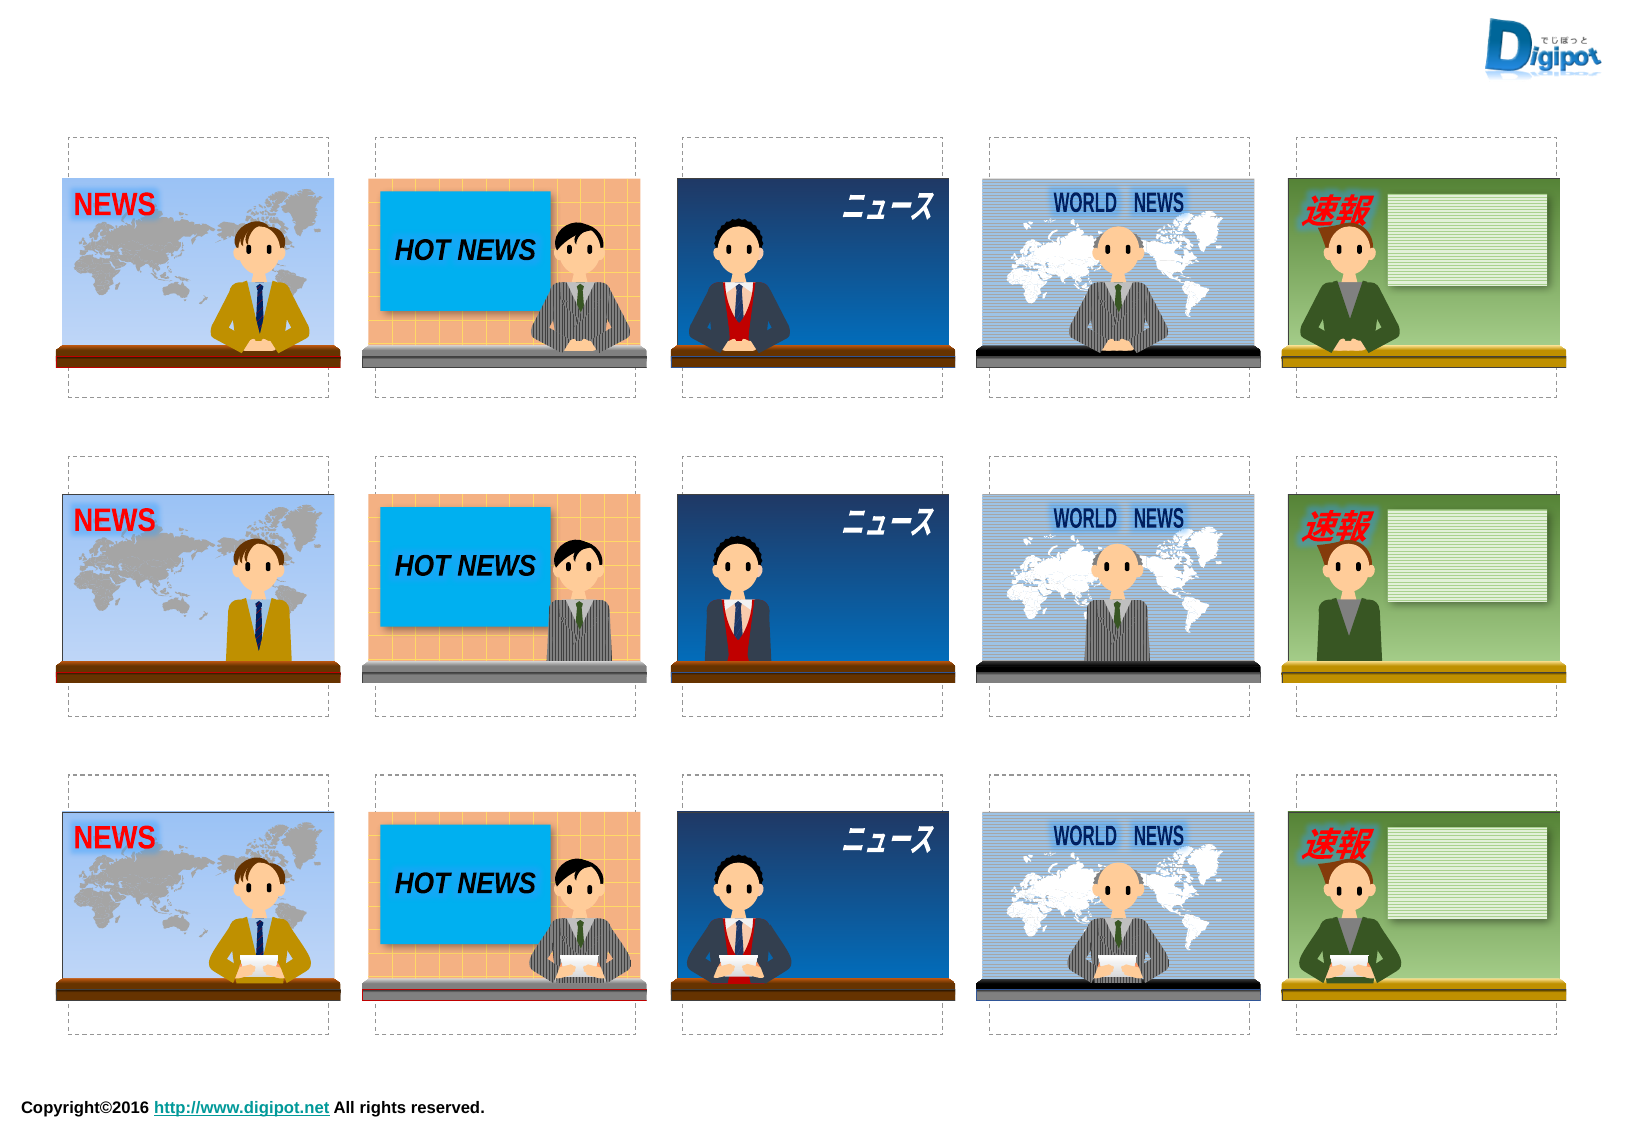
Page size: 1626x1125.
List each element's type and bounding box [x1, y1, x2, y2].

text_box [1281, 811, 1567, 1001]
text_box [670, 494, 956, 684]
picture [1485, 18, 1602, 82]
text_box [55, 178, 341, 368]
text_box [1281, 178, 1567, 368]
text_box [361, 178, 647, 368]
text_box [975, 811, 1261, 1001]
text_box [55, 494, 341, 684]
text_box [1281, 494, 1567, 684]
text_box [361, 811, 647, 1001]
text_box [55, 811, 341, 1001]
text_box [361, 494, 647, 684]
text_box [975, 178, 1261, 368]
text_box [975, 494, 1261, 684]
text_box [670, 811, 956, 1001]
text_box [670, 178, 956, 368]
